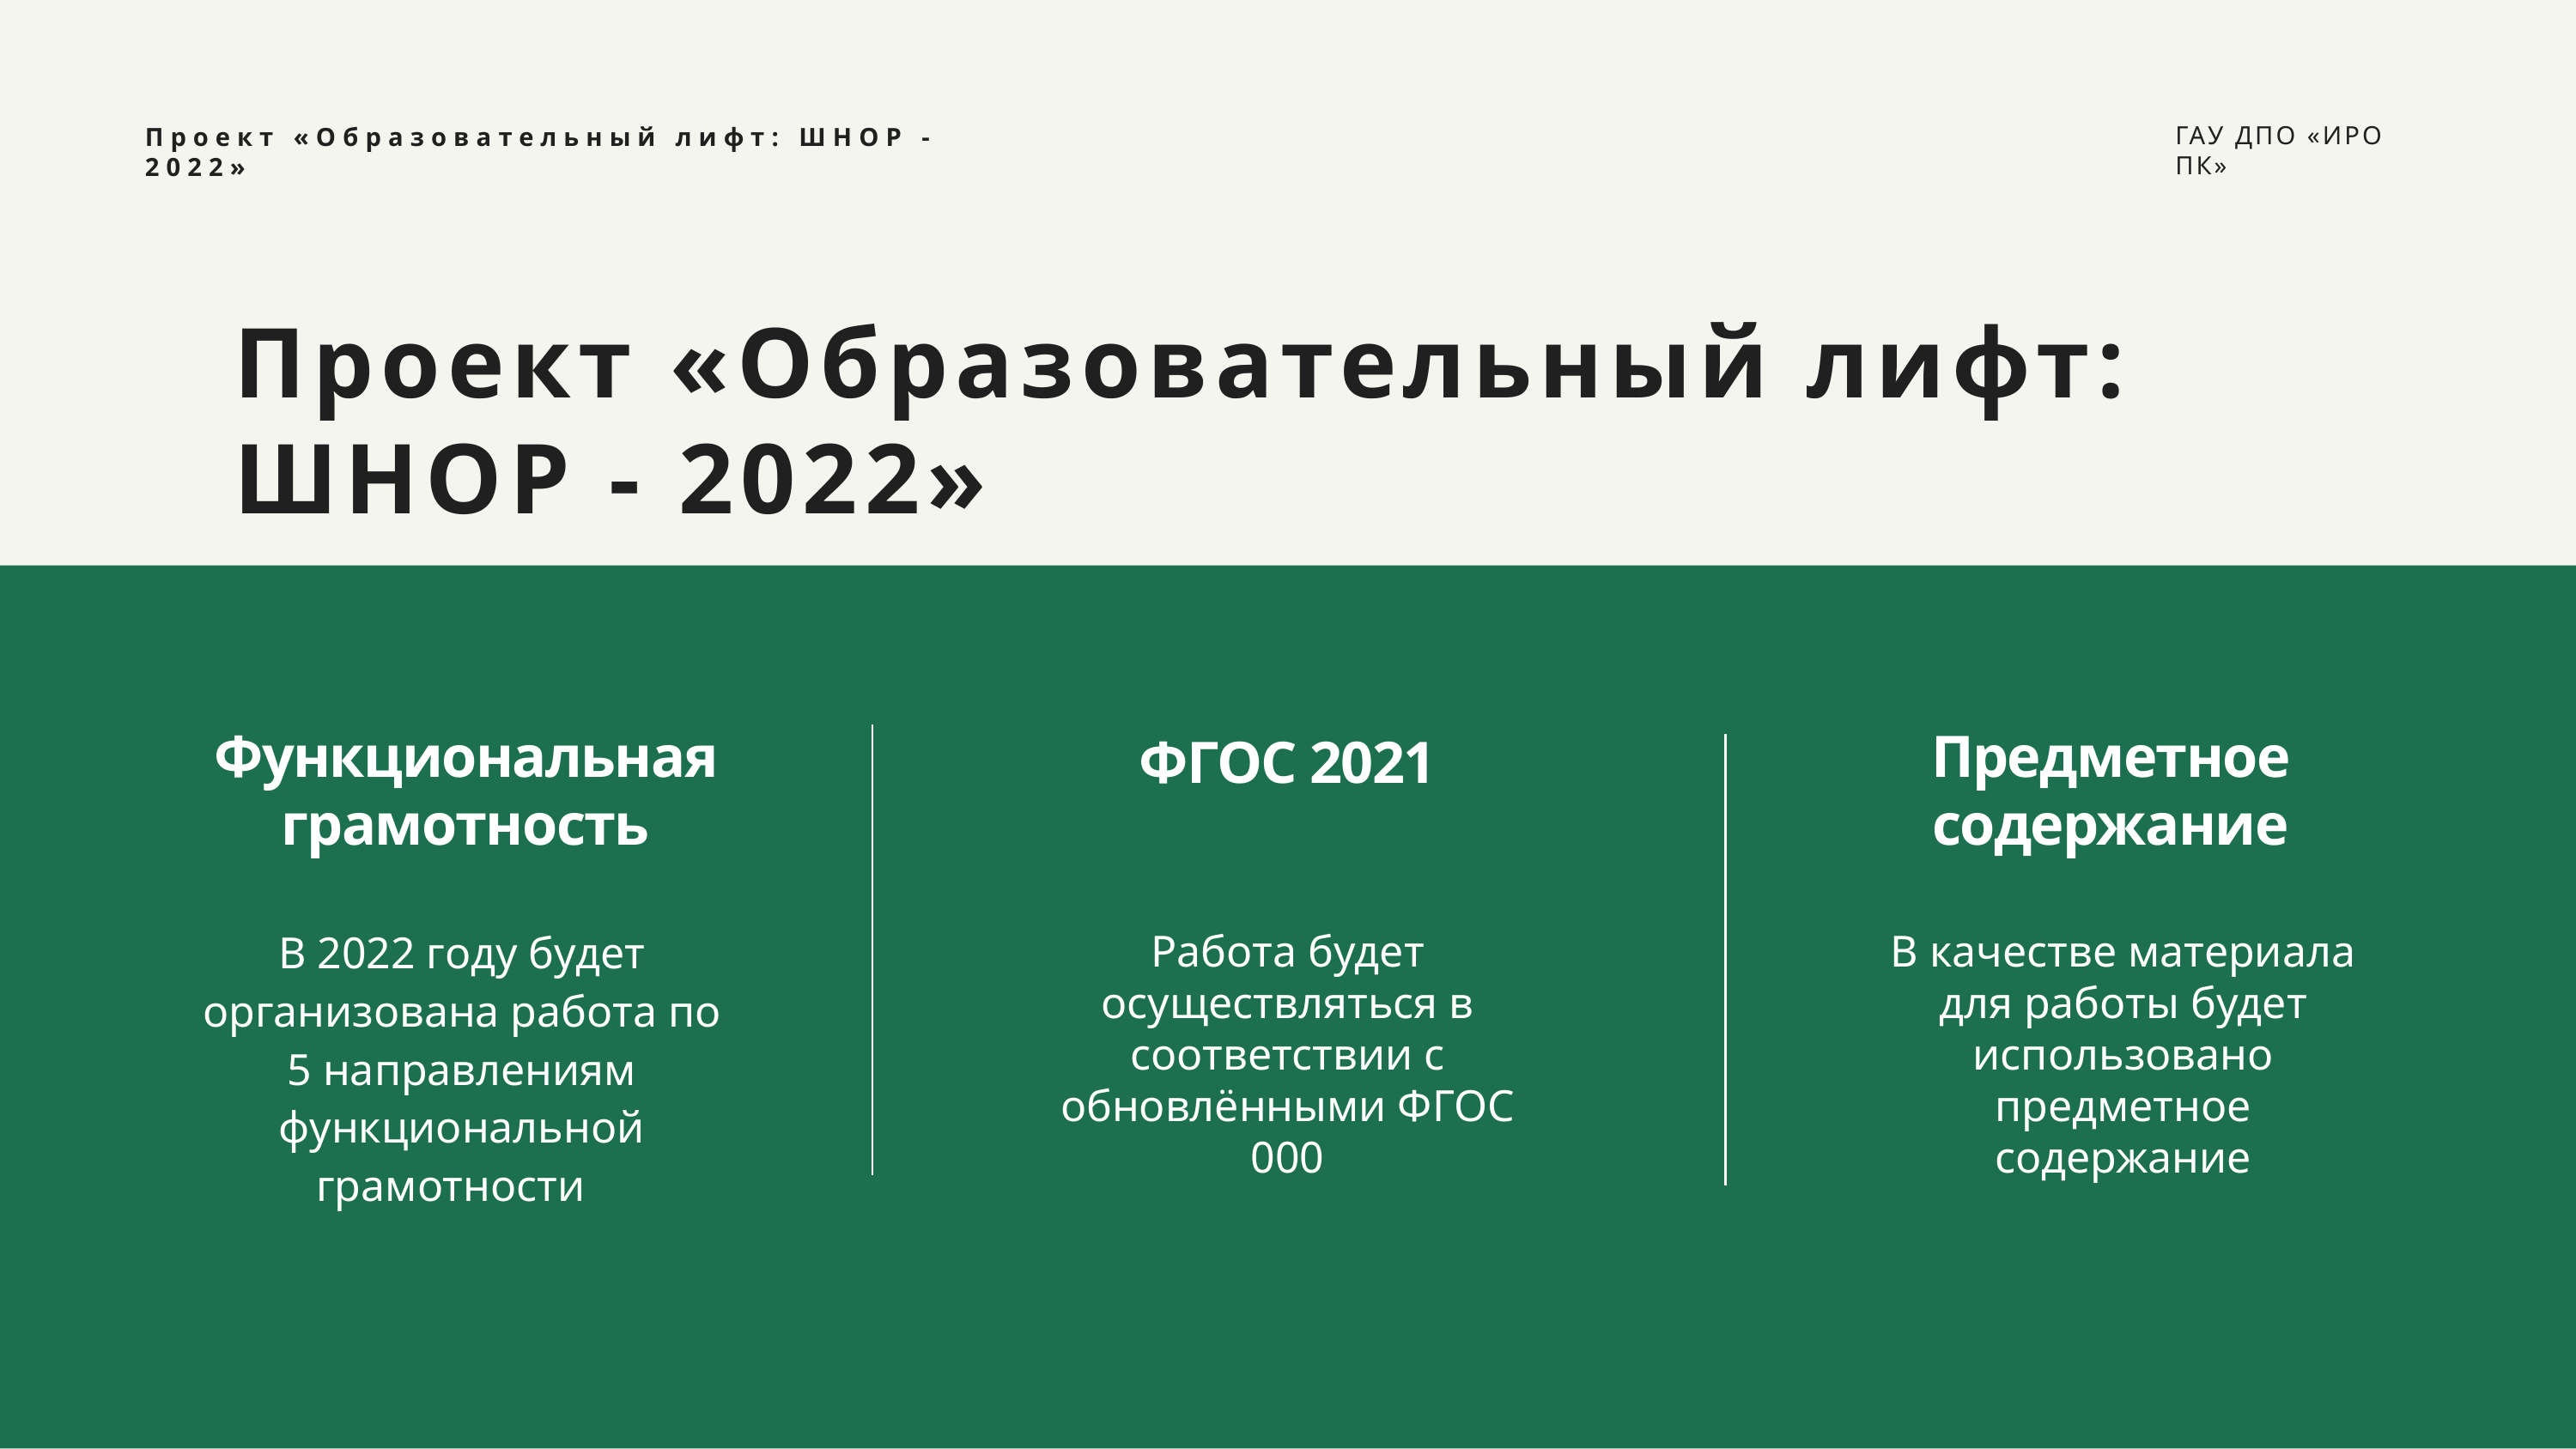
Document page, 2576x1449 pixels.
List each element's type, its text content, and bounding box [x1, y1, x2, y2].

text_box Проект «Образовательный лифт: ШНОР - 2022» [143, 119, 1037, 182]
title Проект «Образовательный лифт: ШНОР - 2022» [232, 299, 2365, 543]
text_box ГАУ ДПО «ИРО ПК» [2173, 118, 2433, 179]
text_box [0, 565, 2576, 1449]
